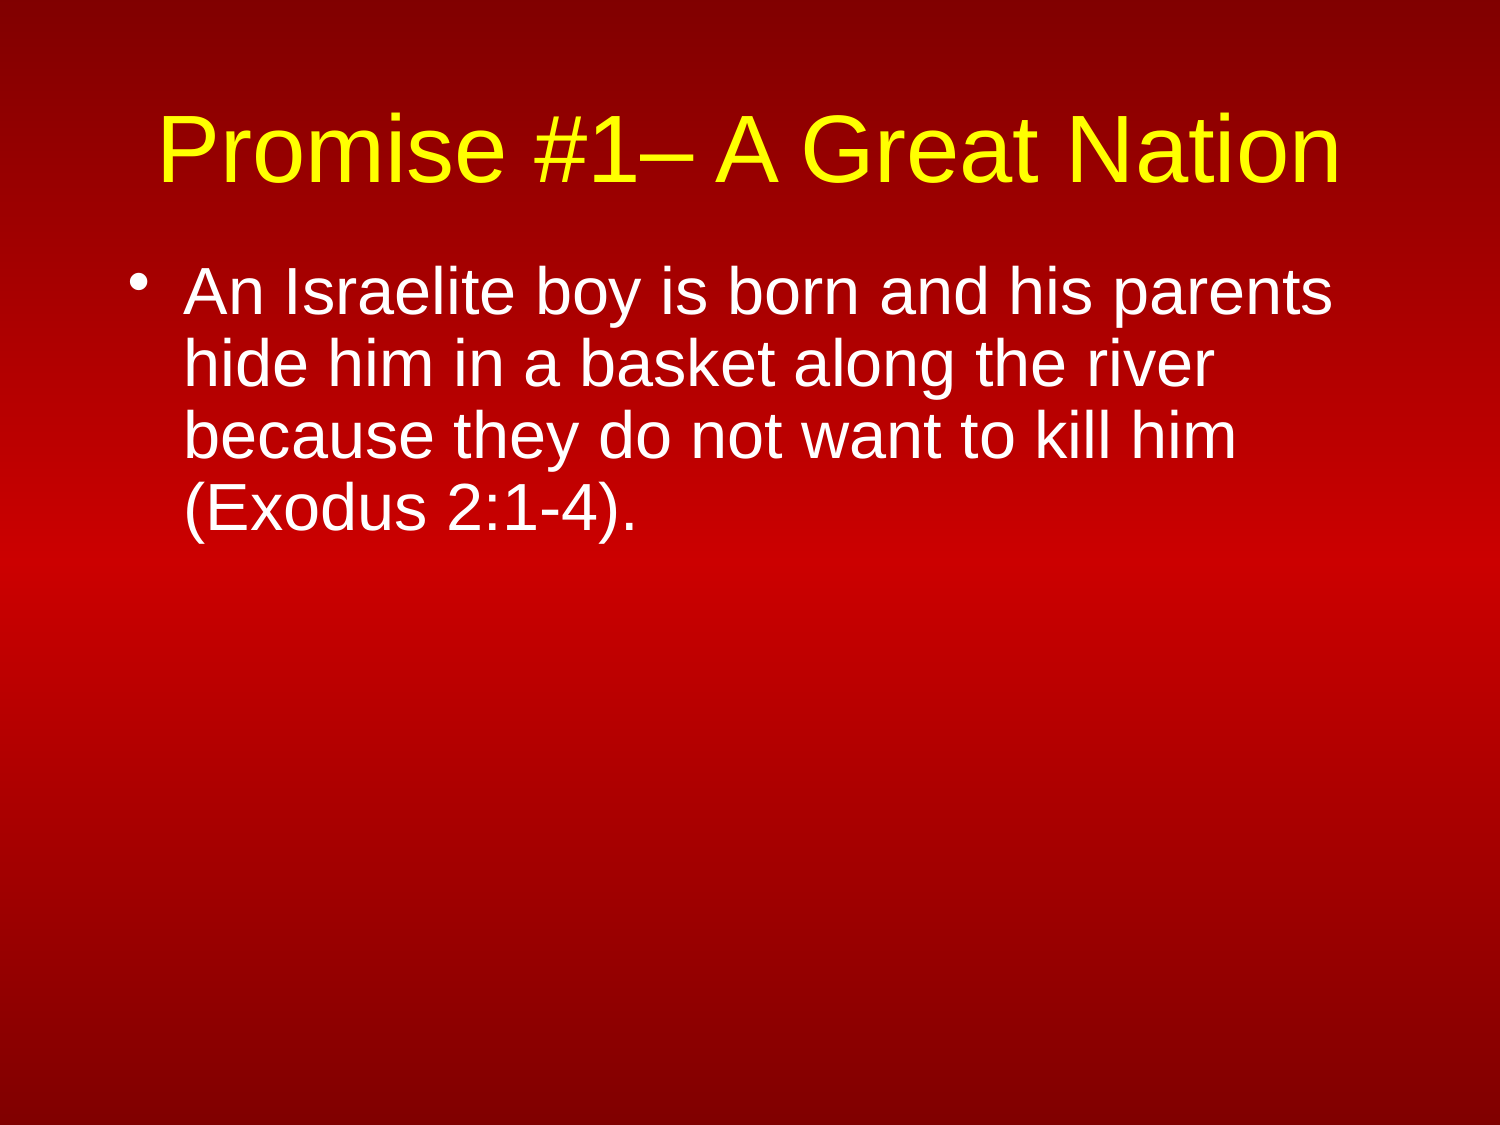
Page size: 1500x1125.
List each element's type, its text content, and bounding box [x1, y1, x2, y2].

title Promise #1– A Great Nation [37, 50, 1463, 238]
list An Israelite boy is born and his parents hide him in a basket along the river because they do not want to kill him (Exodus 2:1-4). [112, 249, 1388, 575]
